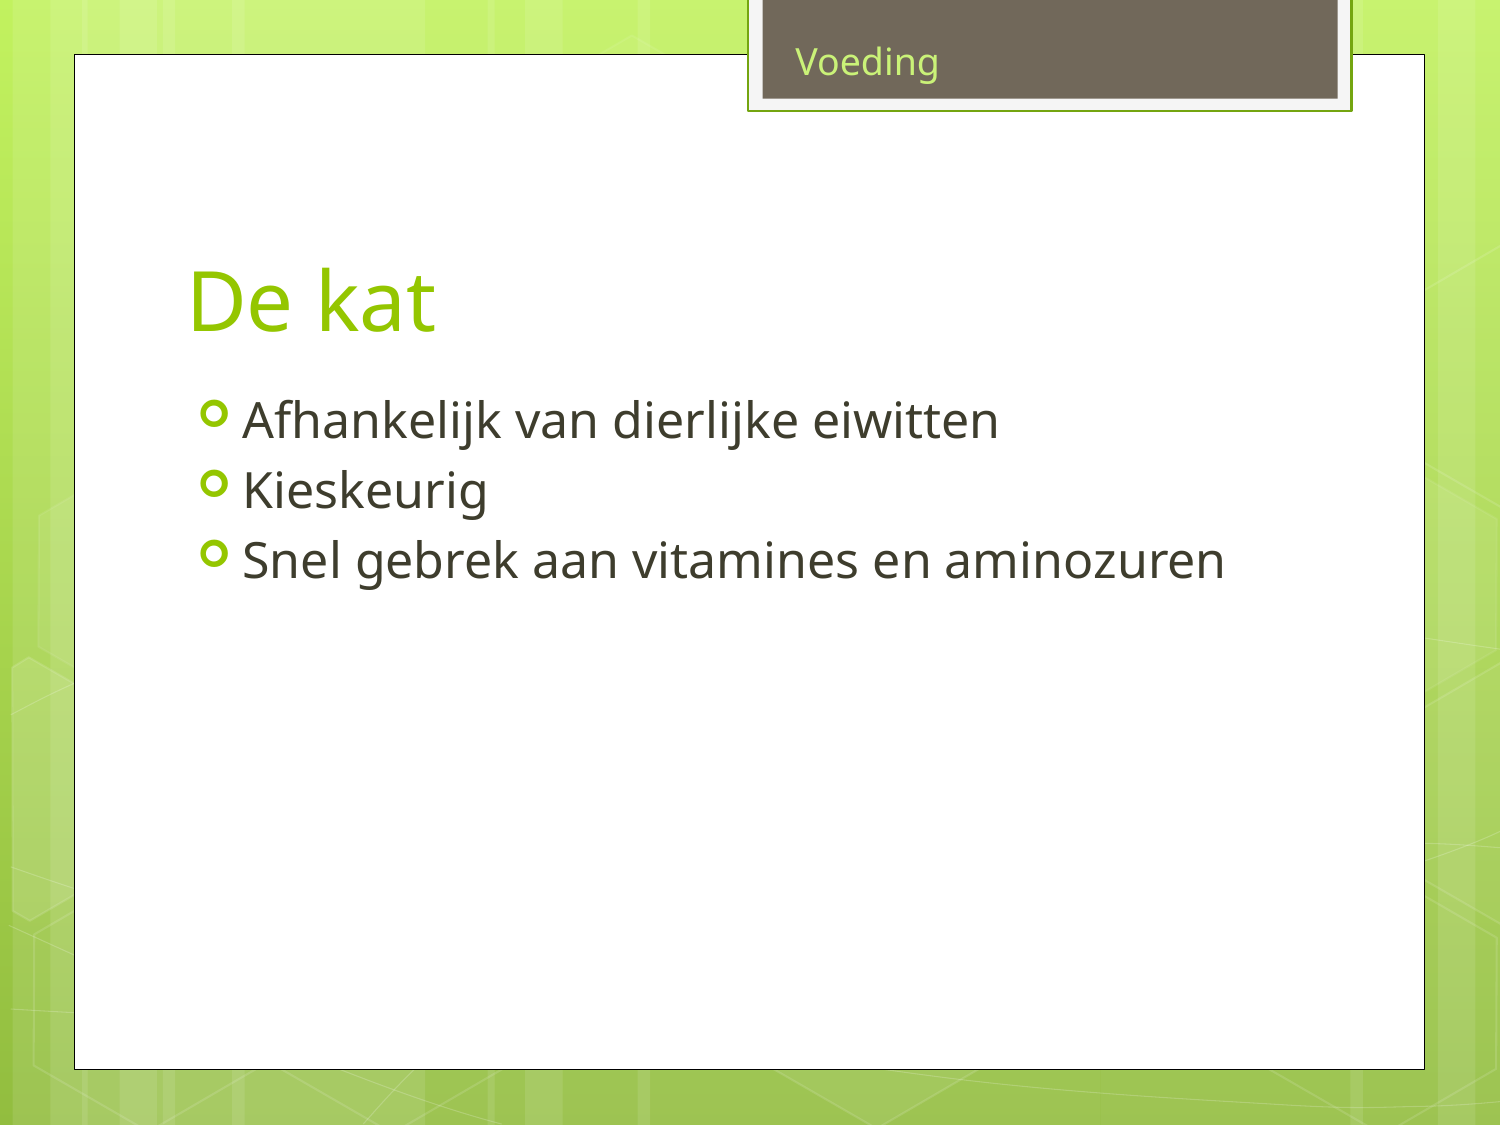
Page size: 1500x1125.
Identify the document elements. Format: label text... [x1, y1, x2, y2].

list Afhankelijk van dierlijke eiwitten Kieskeurig Snel gebrek aan vitamines en aminozuren [171, 381, 1283, 957]
title De kat [171, 168, 1324, 357]
text_box Voeding [780, 30, 956, 91]
